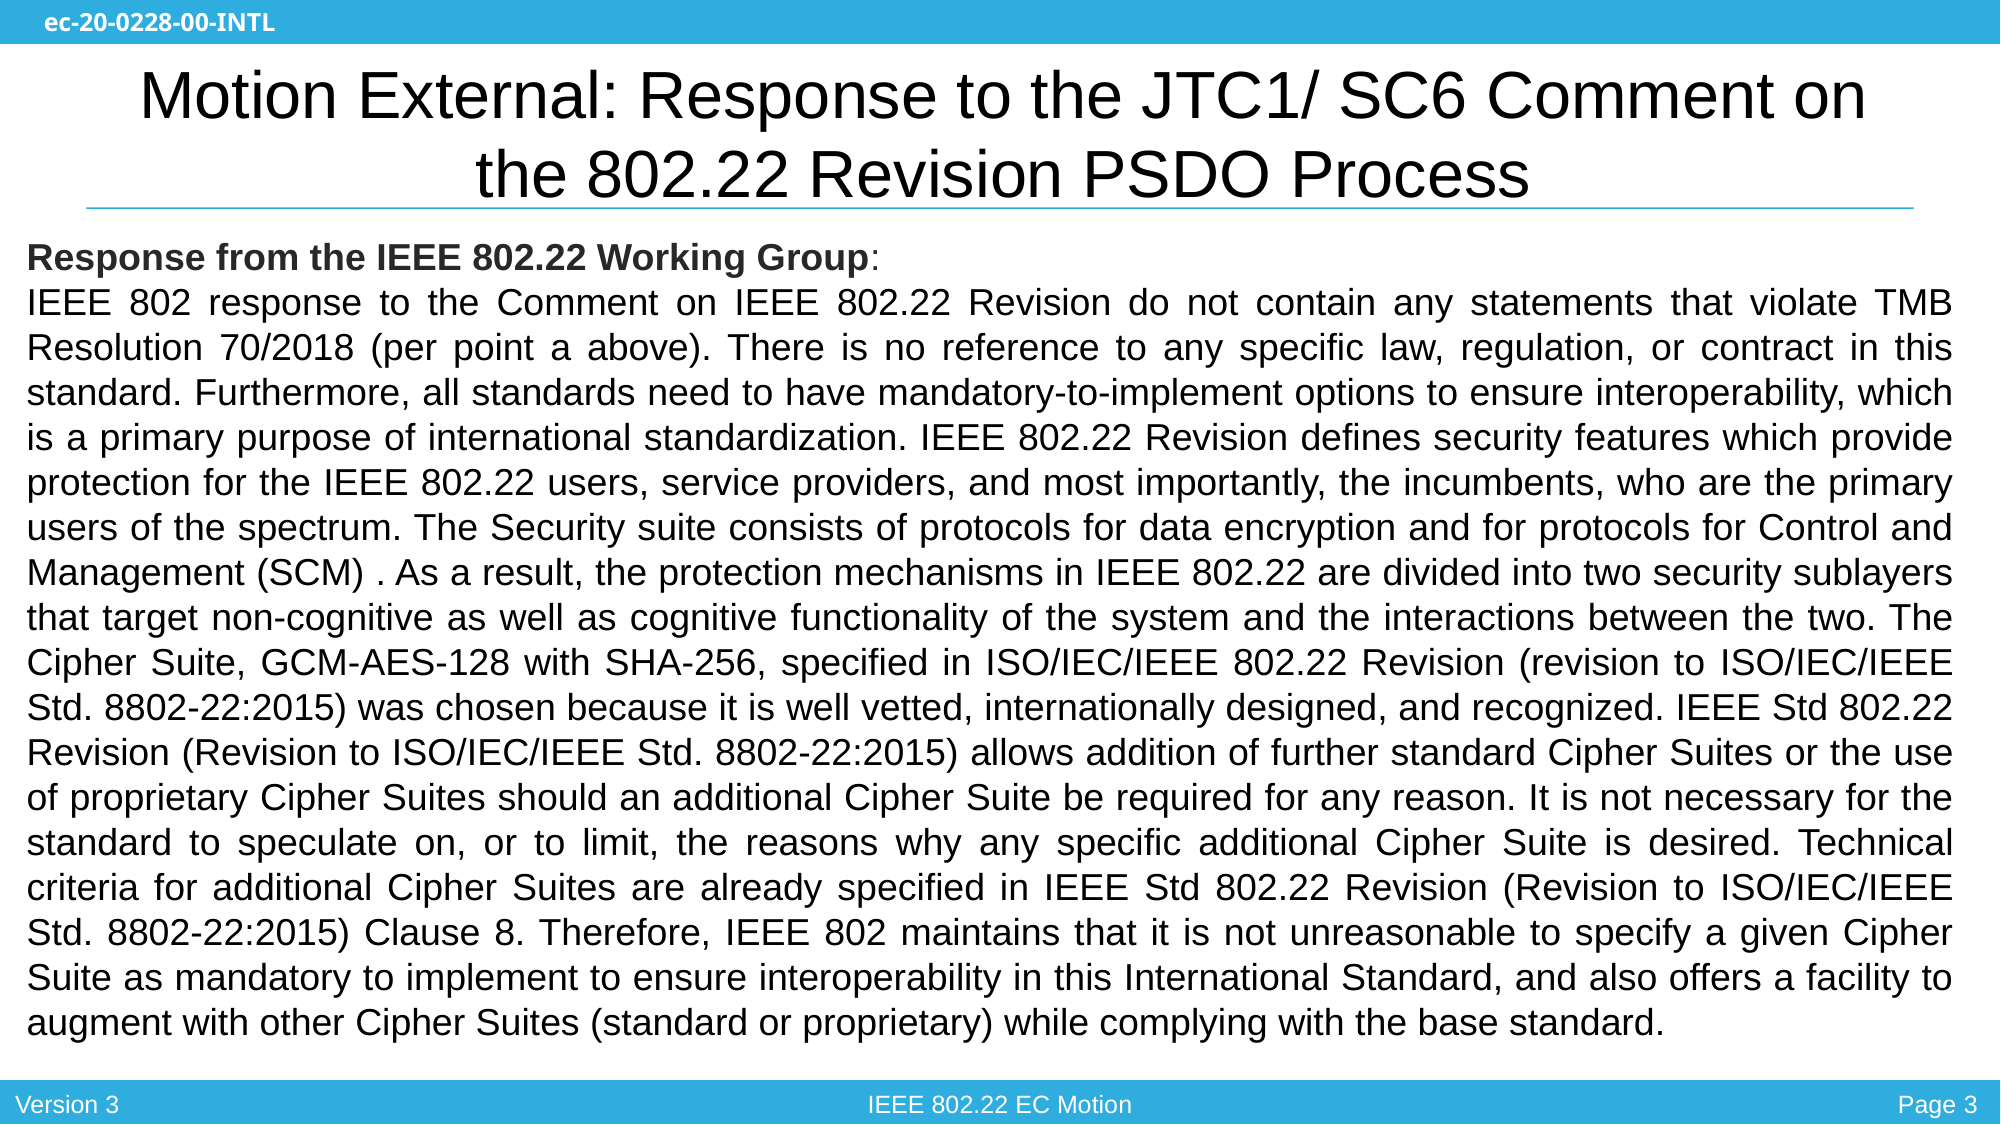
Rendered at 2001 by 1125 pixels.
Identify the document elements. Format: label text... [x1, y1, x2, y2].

text_box Response from the IEEE 802.22 Working Group: IEEE 802 response to the Comment on IEEE 802.22 Revision do not contain any statements that violate TMB Resolution 70/2018 (per point a above). There is no reference to any specific law, regulation, or contract in this standard. Furthermore, all standards need to have mandatory-to-implement options to ensure interoperability, which is a primary purpose of international standardization. IEEE 802.22 Revision defines security features which provide protection for the IEEE 802.22 users, service providers, and most importantly, the incumbents, who are the primary users of the spectrum. The Security suite consists of protocols for data encryption and for protocols for Control and Management (SCM) . As a result, the protection mechanisms in IEEE 802.22 are divided into two security sublayers that target non-cognitive as well as cognitive functionality of the system and the interactions between the two. The Cipher Suite, GCM-AES-128 with SHA-256, specified in ISO/IEC/IEEE 802.22 Revision (revision to ISO/IEC/IEEE Std. 8802-22:2015) was chosen because it is well vetted, internationally designed, and recognized. IEEE Std 802.22 Revision (Revision to ISO/IEC/IEEE Std. 8802-22:2015) allows addition of further standard Cipher Suites or the use of proprietary Cipher Suites should an additional Cipher Suite be required for any reason. It is not necessary for the standard to speculate on, or to limit, the reasons why any specific additional Cipher Suite is desired. Technical criteria for additional Cipher Suites are already specified in IEEE Std 802.22 Revision (Revision to ISO/IEC/IEEE Std. 8802-22:2015) Clause 8. Therefore, IEEE 802 maintains that it is not unreasonable to specify a given Cipher Suite as mandatory to implement to ensure interoperability in this International Standard, and also offers a facility to augment with other Cipher Suites (standard or proprietary) while complying with the base standard. [11, 225, 1969, 1051]
title Motion External: Response to the JTC1/ SC6 Comment on the 802.22 Revision PSDO Process [74, 66, 1934, 197]
